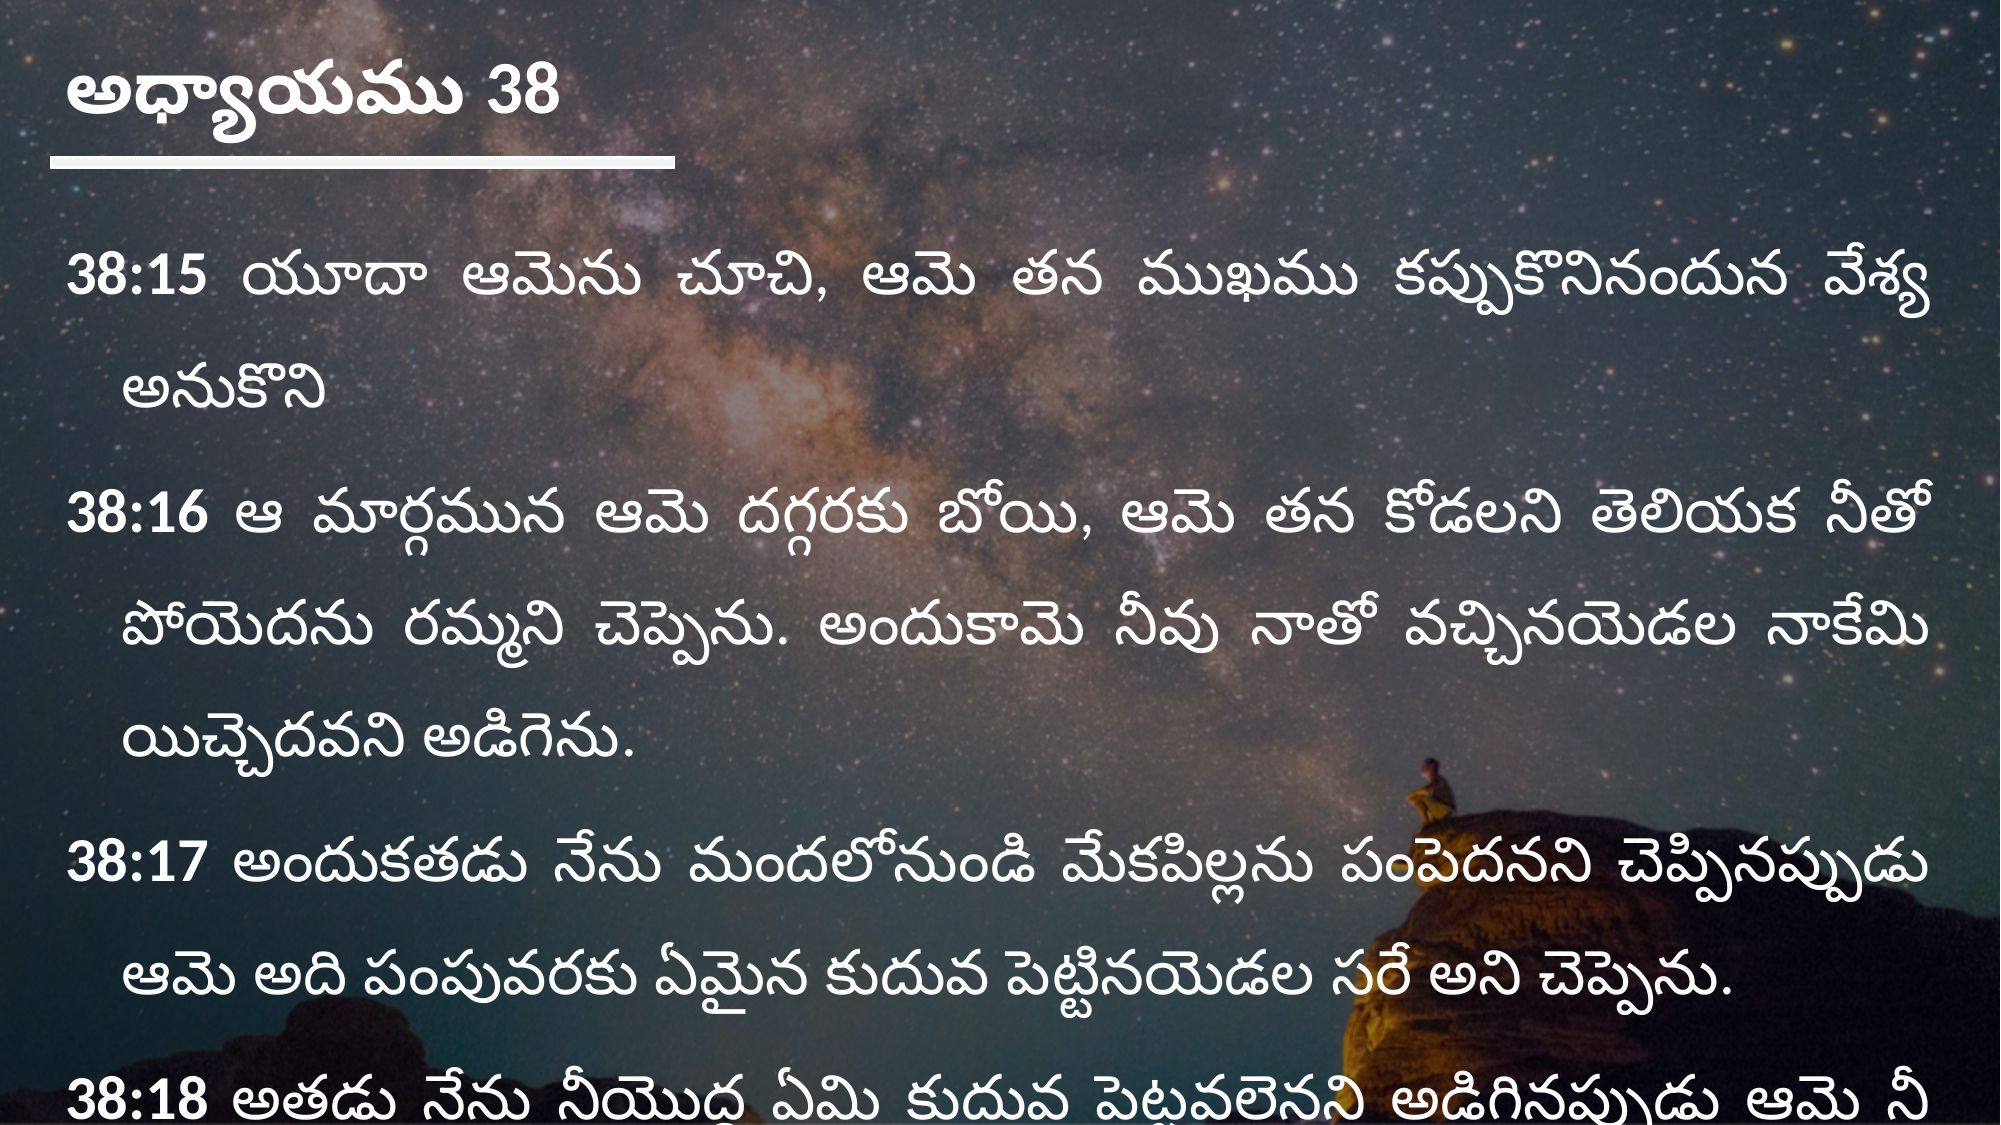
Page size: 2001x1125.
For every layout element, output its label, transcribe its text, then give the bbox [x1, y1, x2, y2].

list 38:15 యూదా ఆమెను చూచి, ఆమె తన ముఖము కప్పుకొనినందున వేశ్య అనుకొని 38:16 ఆ మార్గమున ఆమె దగ్గరకు బోయి, ఆమె తన కోడలని తెలియక నీతో పోయెదను రమ్మని చెప్పెను. అందుకామె నీవు నాతో వచ్చినయెడల నాకేమి యిచ్చెదవని అడిగెను. 38:17 అందుకతడు నేను మందలోనుండి మేకపిల్లను పంపెదనని చెప్పినప్పుడు ఆమె అది పంపువరకు ఏమైన కుదువ పెట్టినయెడల సరే అని చెప్పెను. 38:18 అతడు నేను నీయొద్ద ఏమి కుదువ పెట్టవలెనని అడిగినప్పుడు ఆమె నీ ముద్రయు దాని దారమును నీచేతికఱ్ఱయునని చెప్పెను. అతడు వాటిని ఆమెకిచ్చి ఆమెతో పోయెను; ఆమె అతనివలన గర్భవతియాయెను [50, 187, 1946, 1063]
picture [0, 0, 2000, 1125]
title అధ్యాయము 38 [50, 0, 1925, 167]
